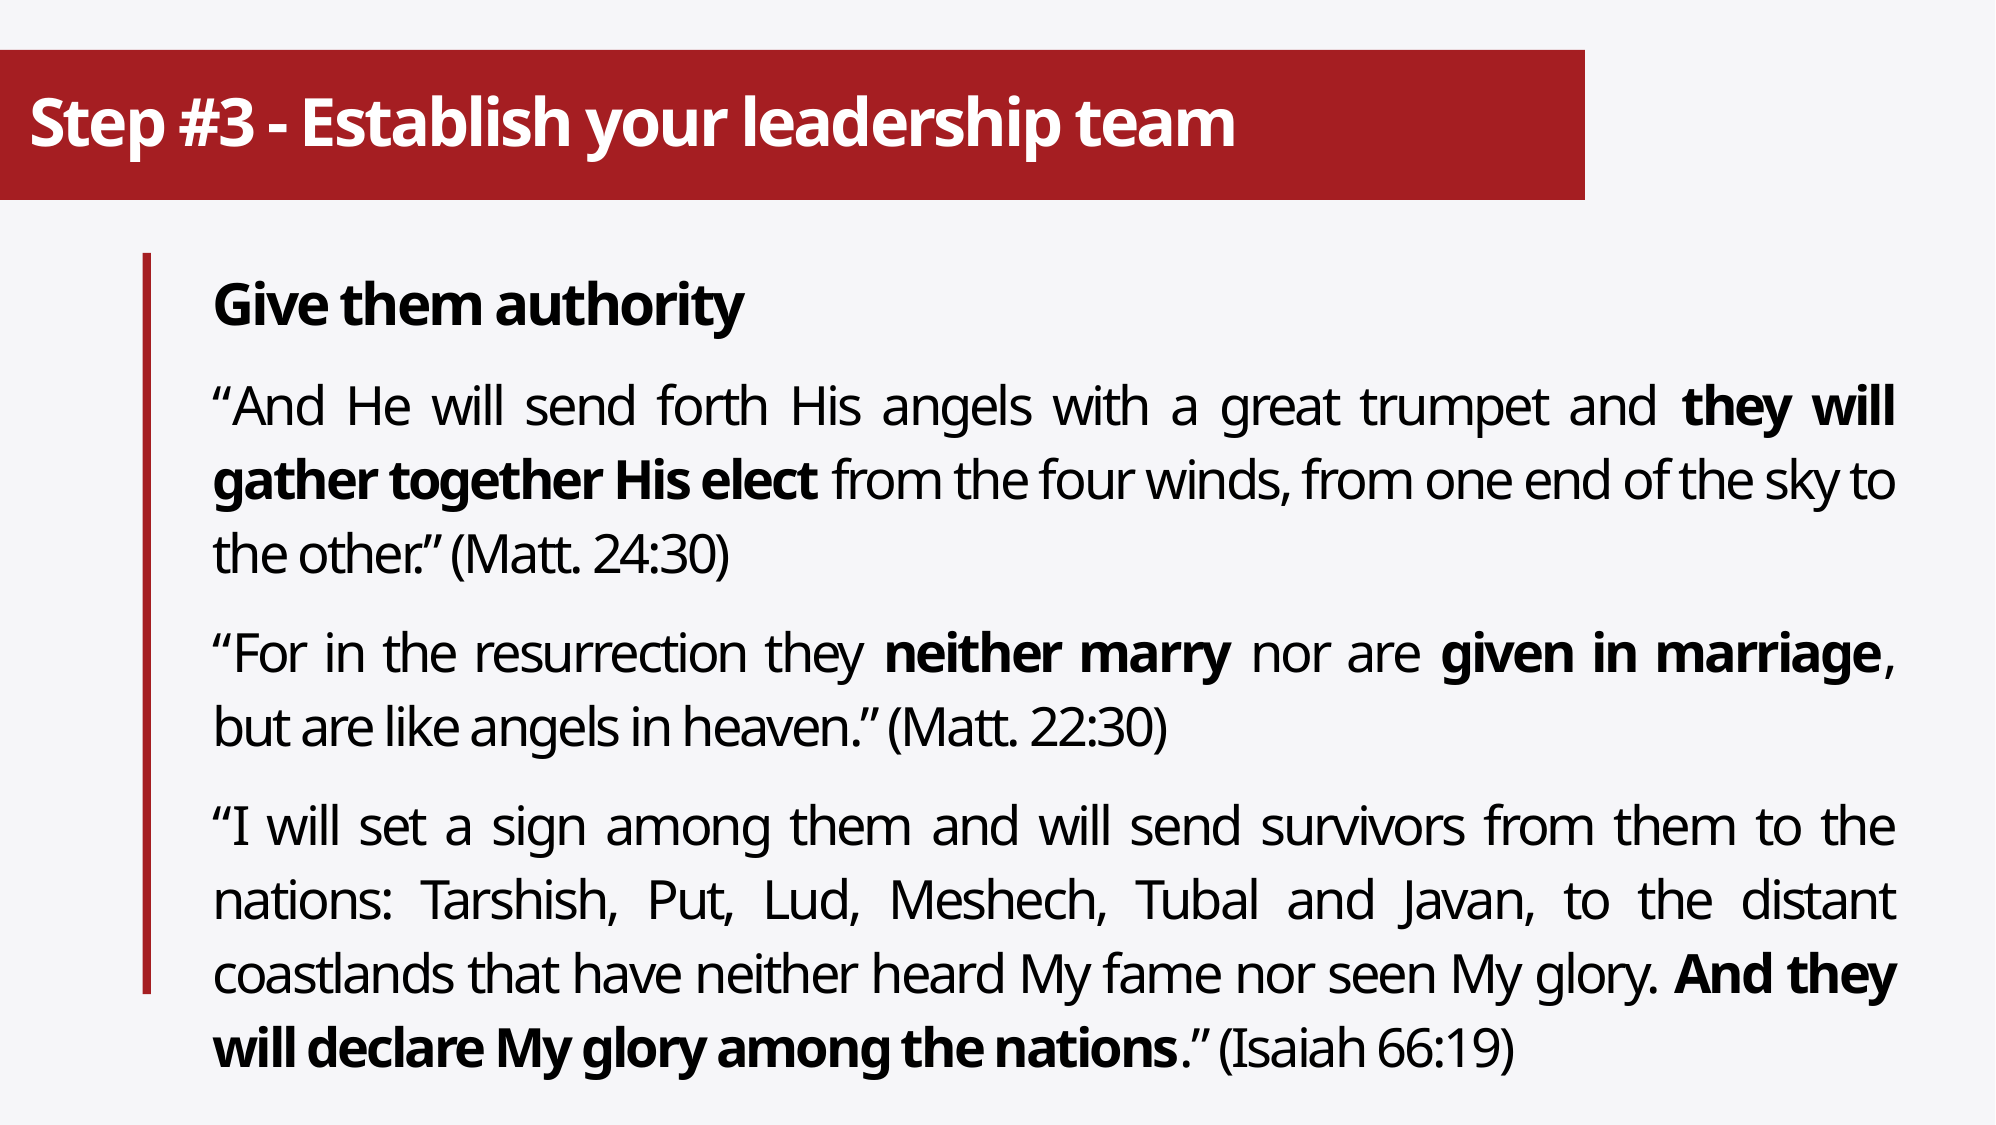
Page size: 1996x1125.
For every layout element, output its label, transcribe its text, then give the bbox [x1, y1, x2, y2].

subtitle Give them authority “And He will send forth His angels with a great trumpet and they will gather together His elect from the four winds, from one end of the sky to the other.” (Matt. 24:30) “For in the resurrection they neither marry nor are given in marriage, but are like angels in heaven.” (Matt. 22:30) “I will set a sign among them and will send survivors from them to the nations: Tarshish, Put, Lud, Meshech, Tubal and Javan, to the distant coastlands that have neither heard My fame nor seen My glory. And they will declare My glory among the nations.” (Isaiah 66:19) [197, 249, 1910, 1000]
title Step #3 - Establish your leadership team [14, 62, 1810, 188]
